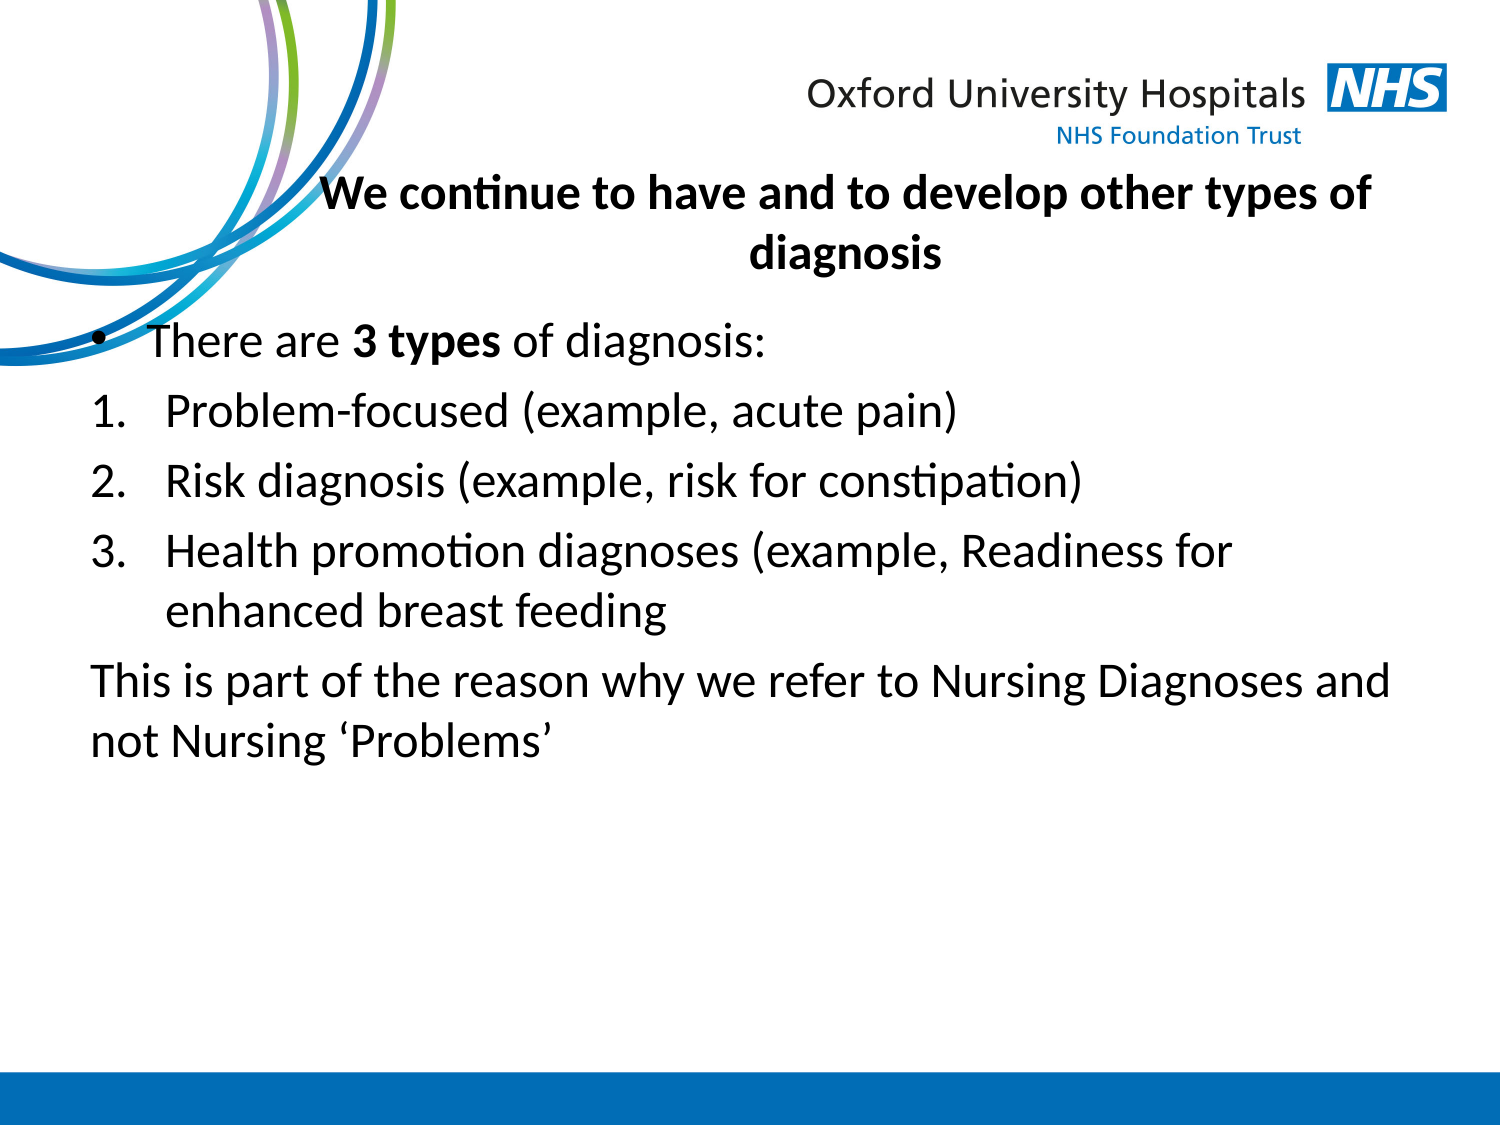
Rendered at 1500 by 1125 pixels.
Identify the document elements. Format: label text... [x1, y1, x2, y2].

picture [0, 0, 1500, 1125]
list There are 3 types of diagnosis: Problem-focused (example, acute pain) Risk diagnosis (example, risk for constipation) Health promotion diagnoses (example, Readiness for enhanced breast feeding This is part of the reason why we refer to Nursing Diagnoses and not Nursing ‘Problems’ [75, 300, 1425, 1005]
title We continue to have and to develop other types of diagnosis [266, 151, 1425, 289]
